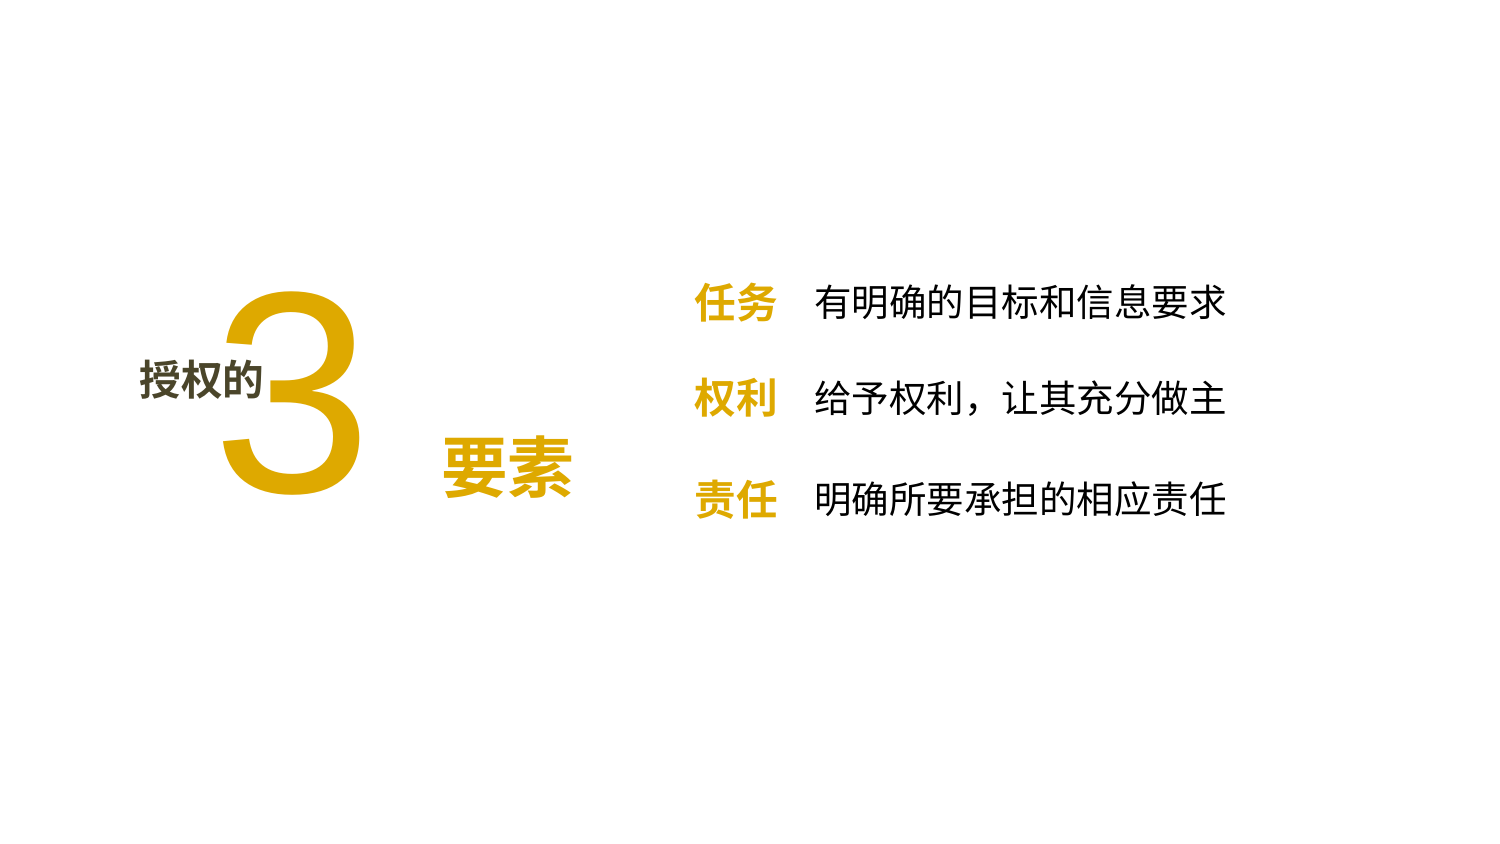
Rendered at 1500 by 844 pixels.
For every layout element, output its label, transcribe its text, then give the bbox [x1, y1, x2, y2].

text_box 任务 [679, 269, 793, 335]
text_box 有明确的目标和信息要求 [799, 272, 1242, 332]
text_box 授权的 [124, 346, 197, 412]
text_box 3要素 [197, 197, 590, 558]
text_box 权利 [679, 364, 793, 430]
text_box 给予权利，让其充分做主 [799, 367, 1242, 427]
text_box 责任 [679, 466, 793, 532]
text_box 明确所要承担的相应责任 [799, 468, 1242, 529]
